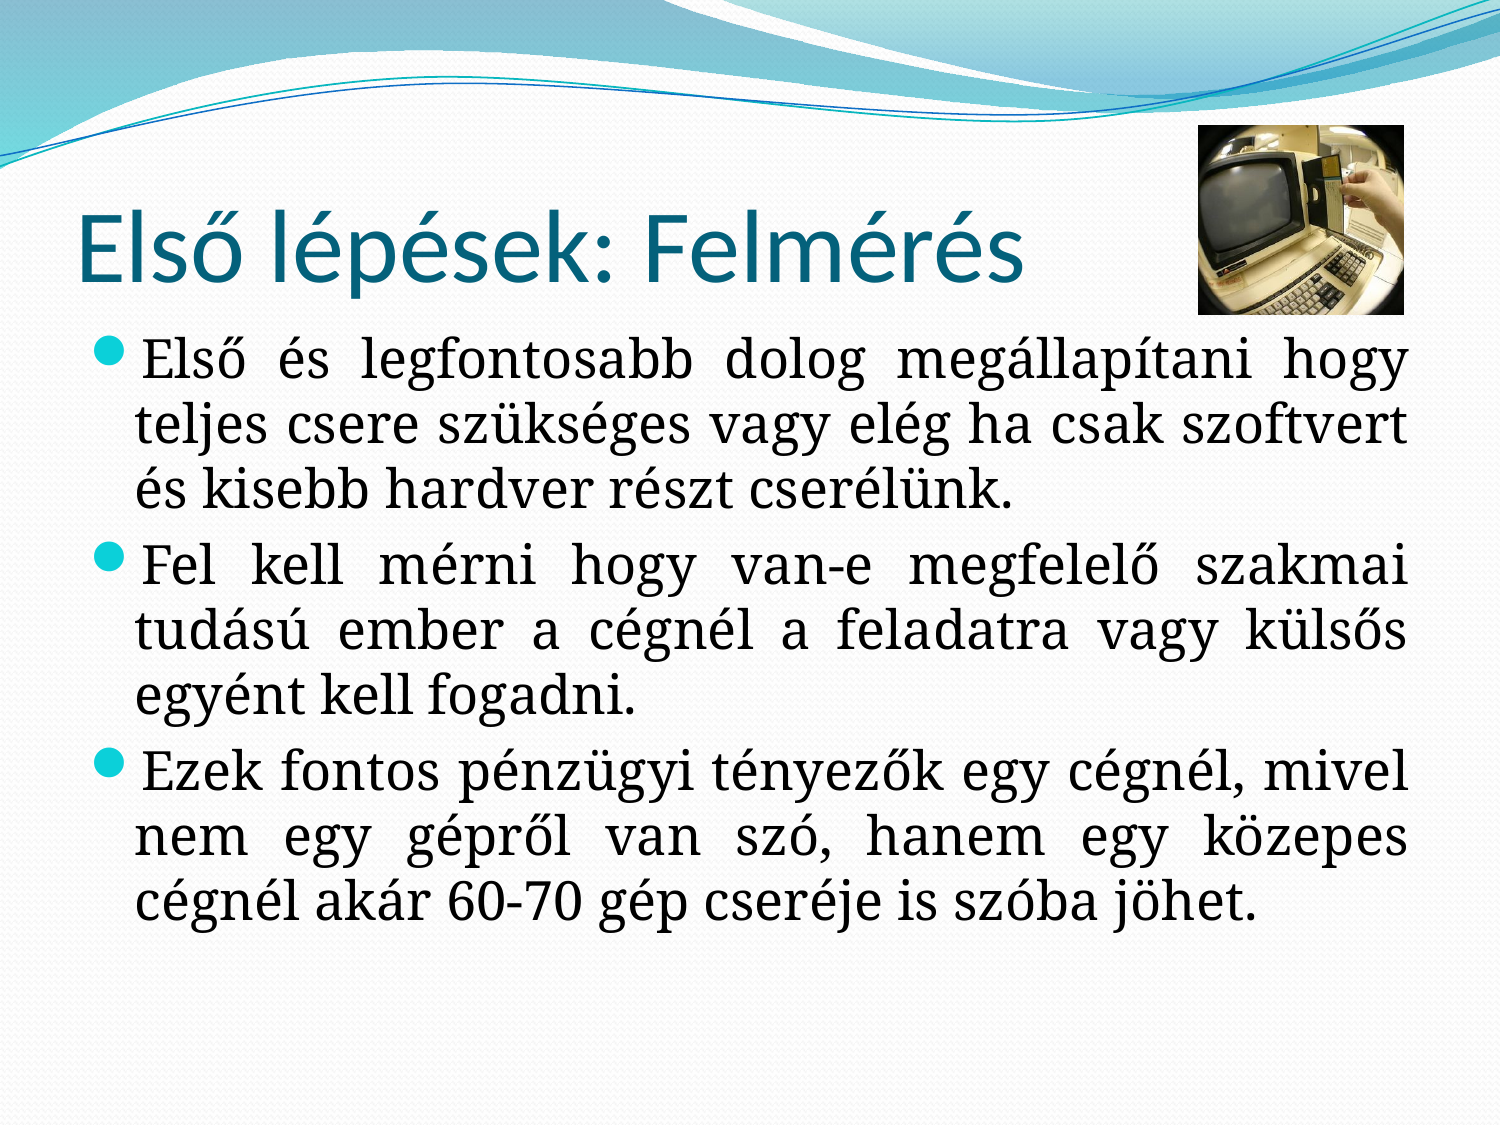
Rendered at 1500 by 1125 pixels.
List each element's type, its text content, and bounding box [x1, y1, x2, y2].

title Első lépések: Felmérés [75, 115, 1425, 303]
picture [1198, 125, 1404, 315]
list Első és legfontosabb dolog megállapítani hogy teljes csere szükséges vagy elég ha csak szoftvert és kisebb hardver részt cserélünk. Fel kell mérni hogy van-e megfelelő szakmai tudású ember a cégnél a feladatra vagy külsős egyént kell fogadni. Ezek fontos pénzügyi tényezők egy cégnél, mivel nem egy gépről van szó, hanem egy közepes cégnél akár 60-70 gép cseréje is szóba jöhet. [75, 317, 1425, 1038]
